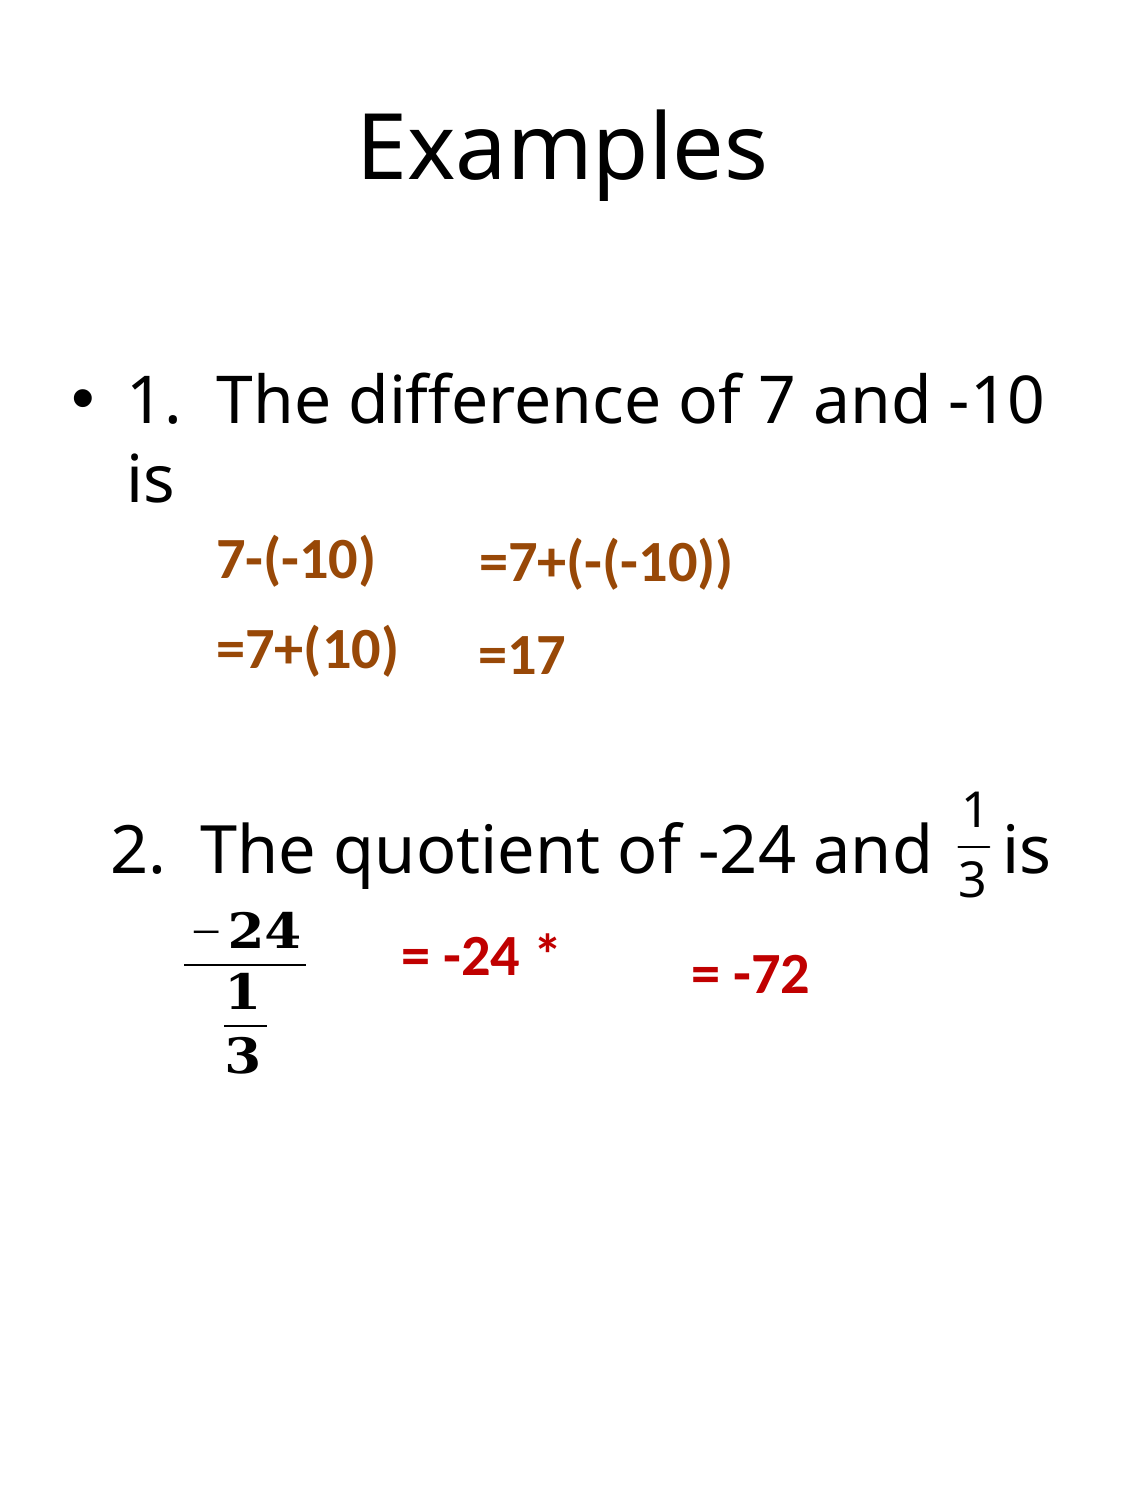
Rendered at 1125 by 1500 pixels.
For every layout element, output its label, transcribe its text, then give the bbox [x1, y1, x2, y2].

text_box =7+(10) [201, 603, 415, 688]
list 1. The difference of 7 and -10 is [56, 350, 1069, 525]
text_box 7-(-10) [201, 512, 392, 598]
text_box 2. The quotient of -24 and is [1004, 799, 1068, 895]
text_box =7+(-(-10)) [464, 516, 750, 601]
title Examples [56, 60, 1069, 225]
text_box =17 [463, 608, 582, 694]
text_box = -72 [676, 927, 826, 1013]
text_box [949, 780, 1001, 909]
text_box 2. The quotient of -24 and is [95, 799, 944, 895]
